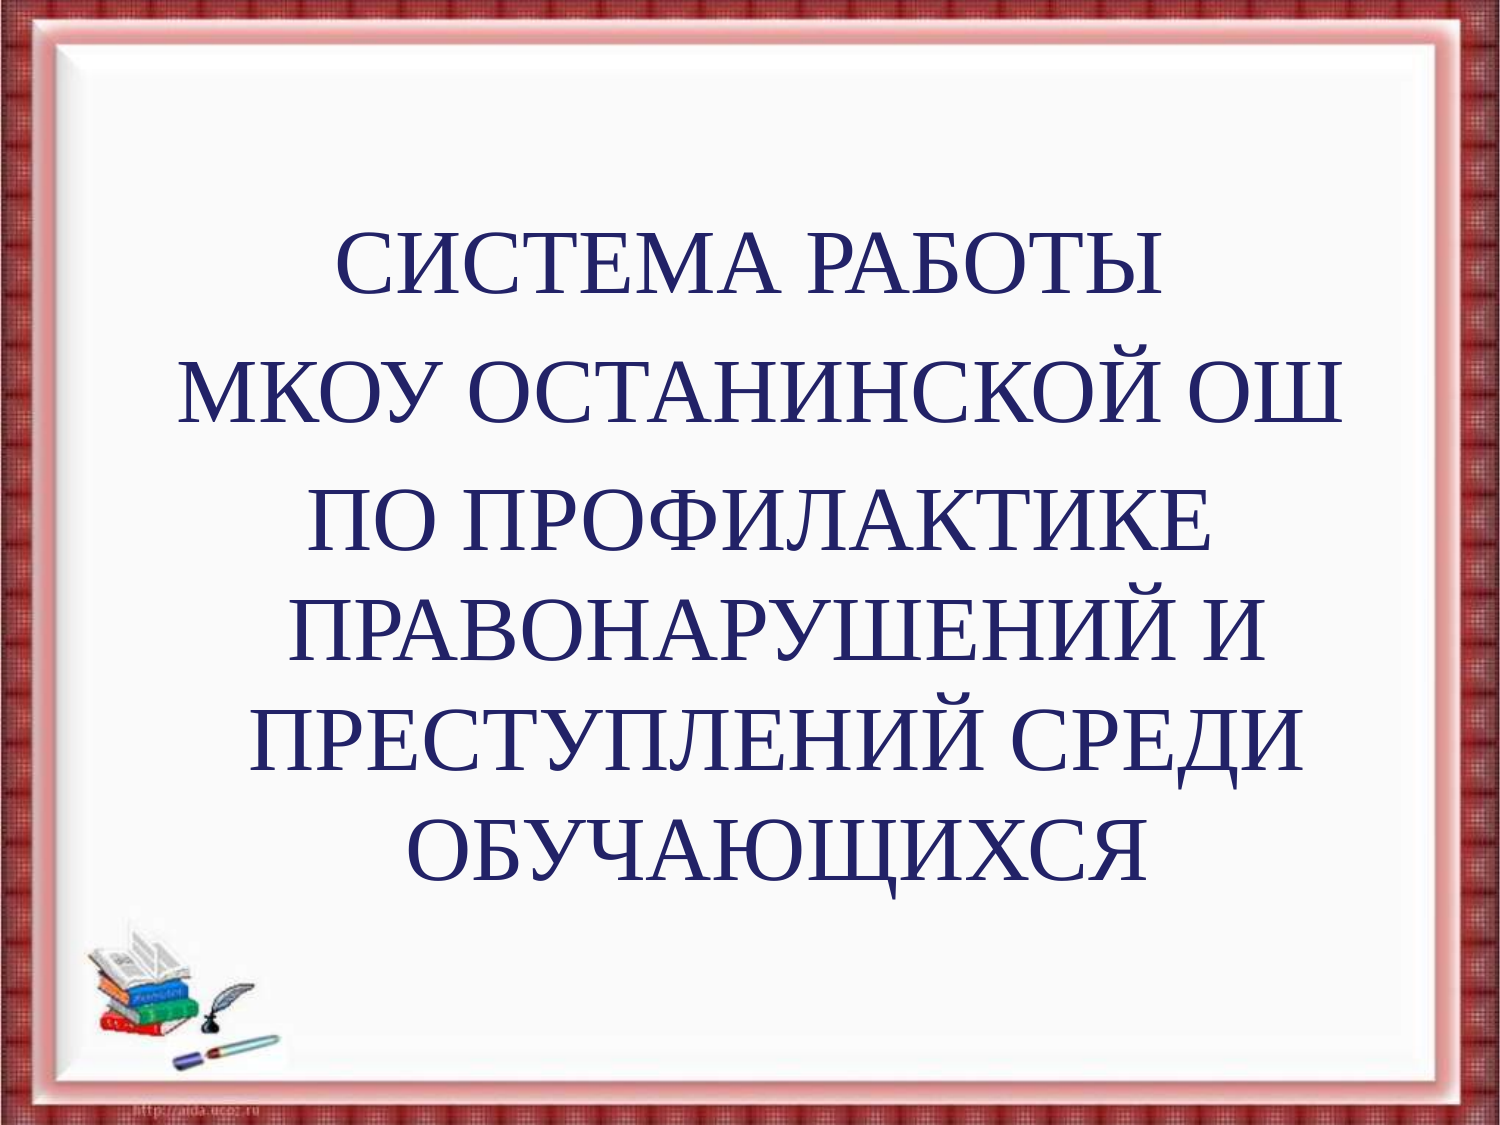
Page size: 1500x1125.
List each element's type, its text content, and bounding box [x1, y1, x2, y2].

list СИСТЕМА РАБОТЫ МКОУ ОСТАНИНСКОЙ ОШ ПО ПРОФИЛАКТИКЕ ПРАВОНАРУШЕНИЙ И ПРЕСТУПЛЕНИЙ СРЕДИ ОБУЧАЮЩИХСЯ [74, 66, 1426, 1006]
picture [0, 0, 1500, 1125]
